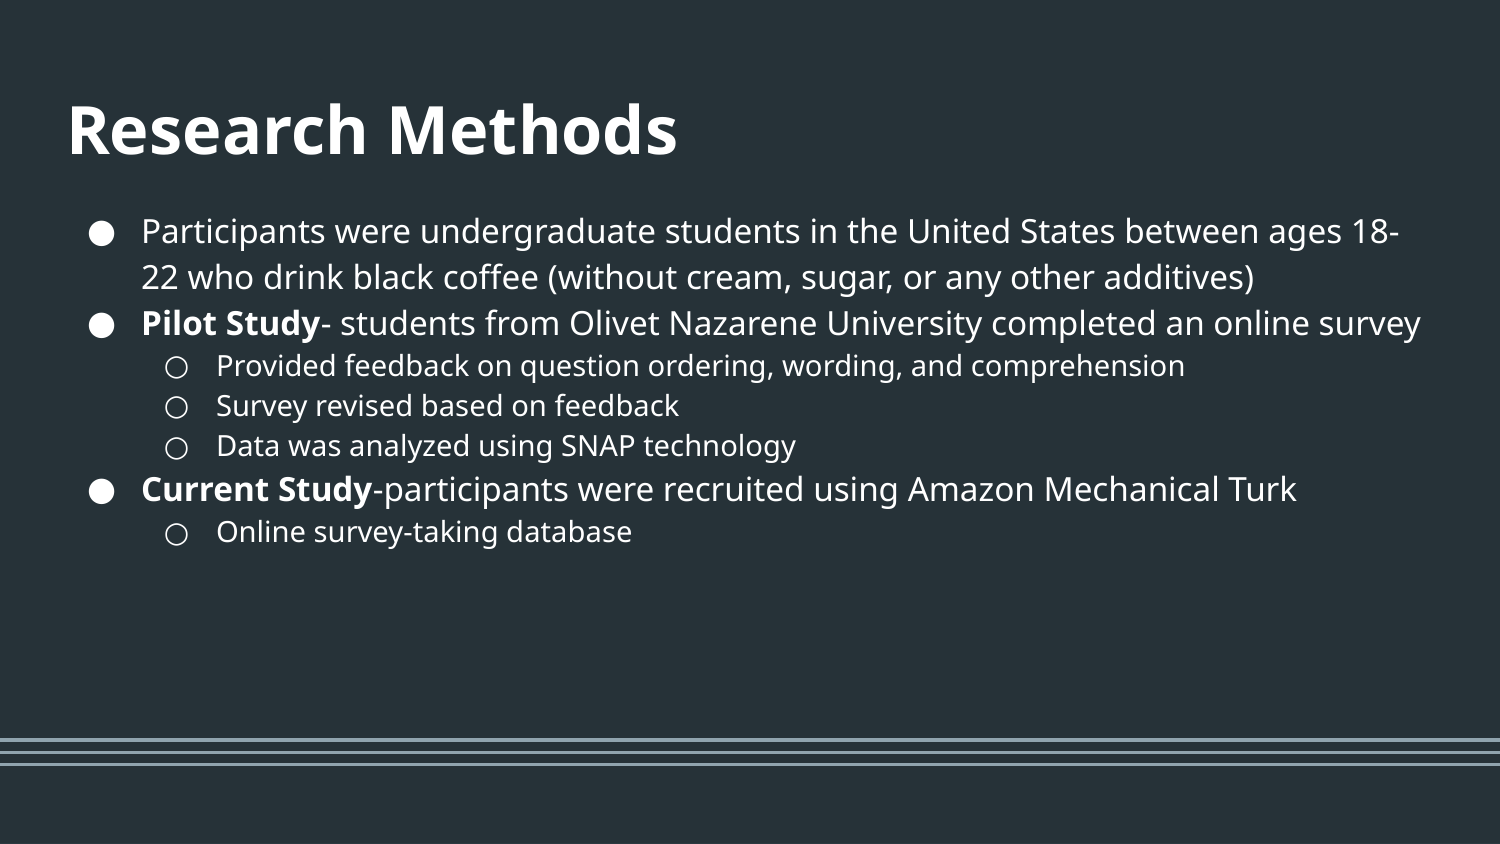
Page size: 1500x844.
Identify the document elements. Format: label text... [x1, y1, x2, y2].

title Research Methods [51, 72, 1449, 167]
list Participants were undergraduate students in the United States between ages 18-22 who drink black coffee (without cream, sugar, or any other additives) Pilot Study- students from Olivet Nazarene University completed an online survey Provided feedback on question ordering, wording, and comprehension Survey revised based on feedback Data was analyzed using SNAP technology Current Study-participants were recruited using Amazon Mechanical Turk Online survey-taking database [51, 189, 1449, 718]
